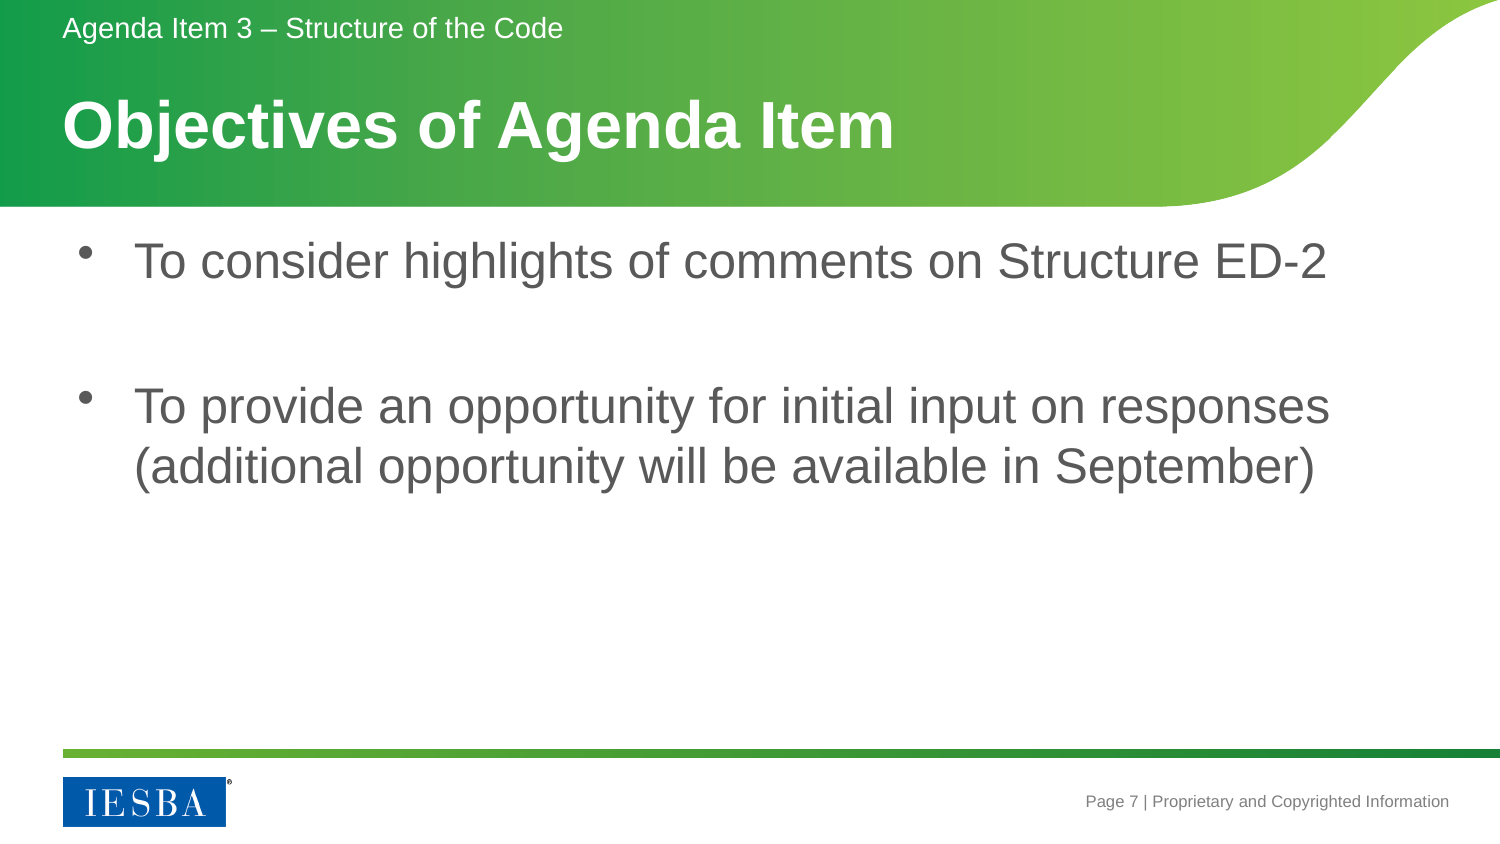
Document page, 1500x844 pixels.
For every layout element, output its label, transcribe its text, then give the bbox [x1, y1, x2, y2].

picture [63, 777, 232, 827]
subtitle Agenda Item 3 – Structure of the Code [62, 9, 825, 47]
title Objectives of Agenda Item [62, 59, 1338, 185]
list To consider highlights of comments on Structure ED-2 To provide an opportunity for initial input on responses (additional opportunity will be available in September) [62, 220, 1450, 724]
picture [0, 0, 1500, 207]
